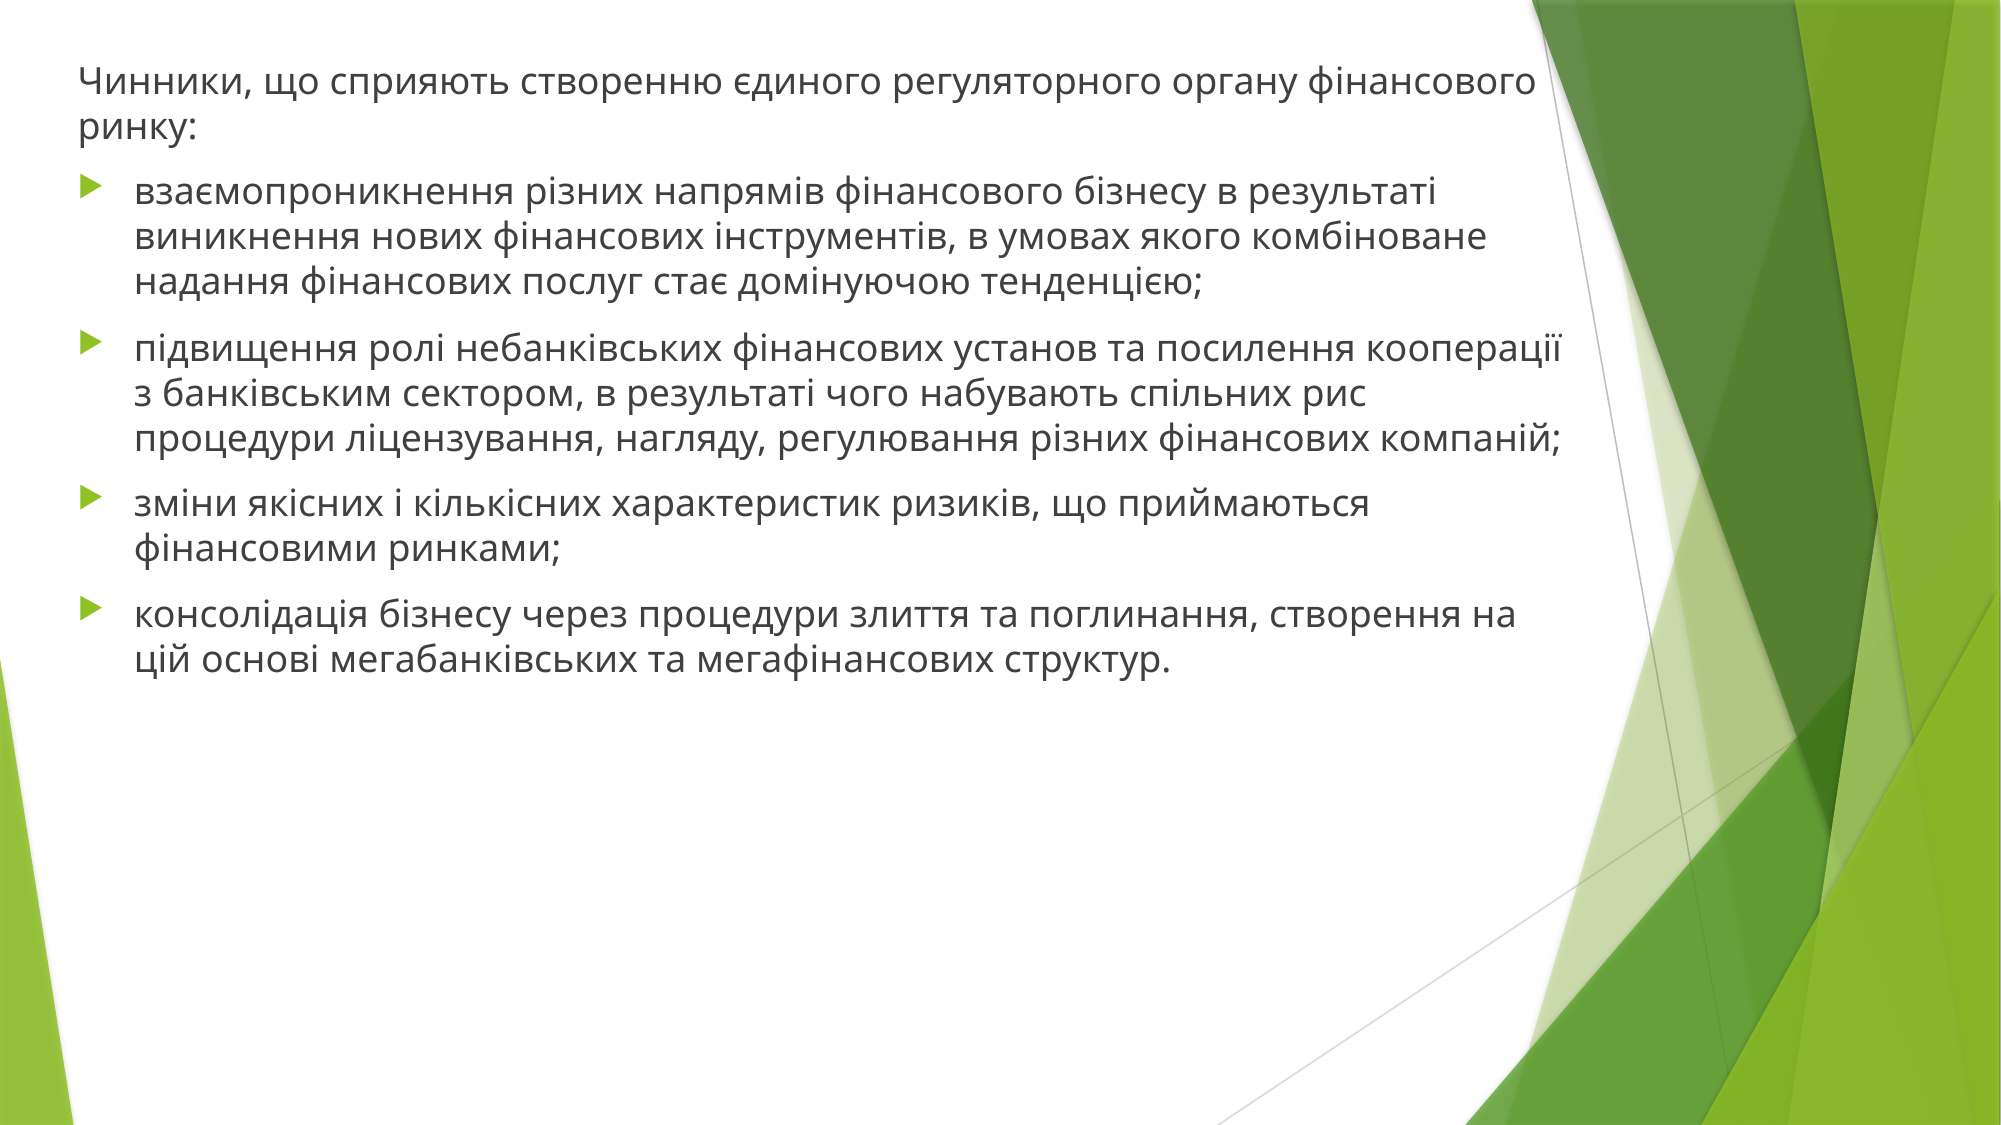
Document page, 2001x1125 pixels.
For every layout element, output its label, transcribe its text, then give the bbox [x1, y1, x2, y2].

list Чинники, що сприяють створенню єдиного регуляторного органу фінансового ринку: взаємопроникнення різних напрямів фінансового бізнесу в результаті виникнення нових фінансових інструментів, в умовах якого комбіноване надання фінансових послуг стає домінуючою тенденцією; підвищення ролі небанківських фінансових установ та посилення кооперації з банківським сектором, в результаті чого набувають спільних рис процедури ліцензування, нагляду, регулювання різних фінансових компаній; зміни якісних і кількісних характеристик ризиків, що приймаються фінансовими ринками; консолідація бізнесу через процедури злиття та поглинання, створення на цій основі мегабанківських та мегафінансових структур. [62, 49, 1585, 1064]
